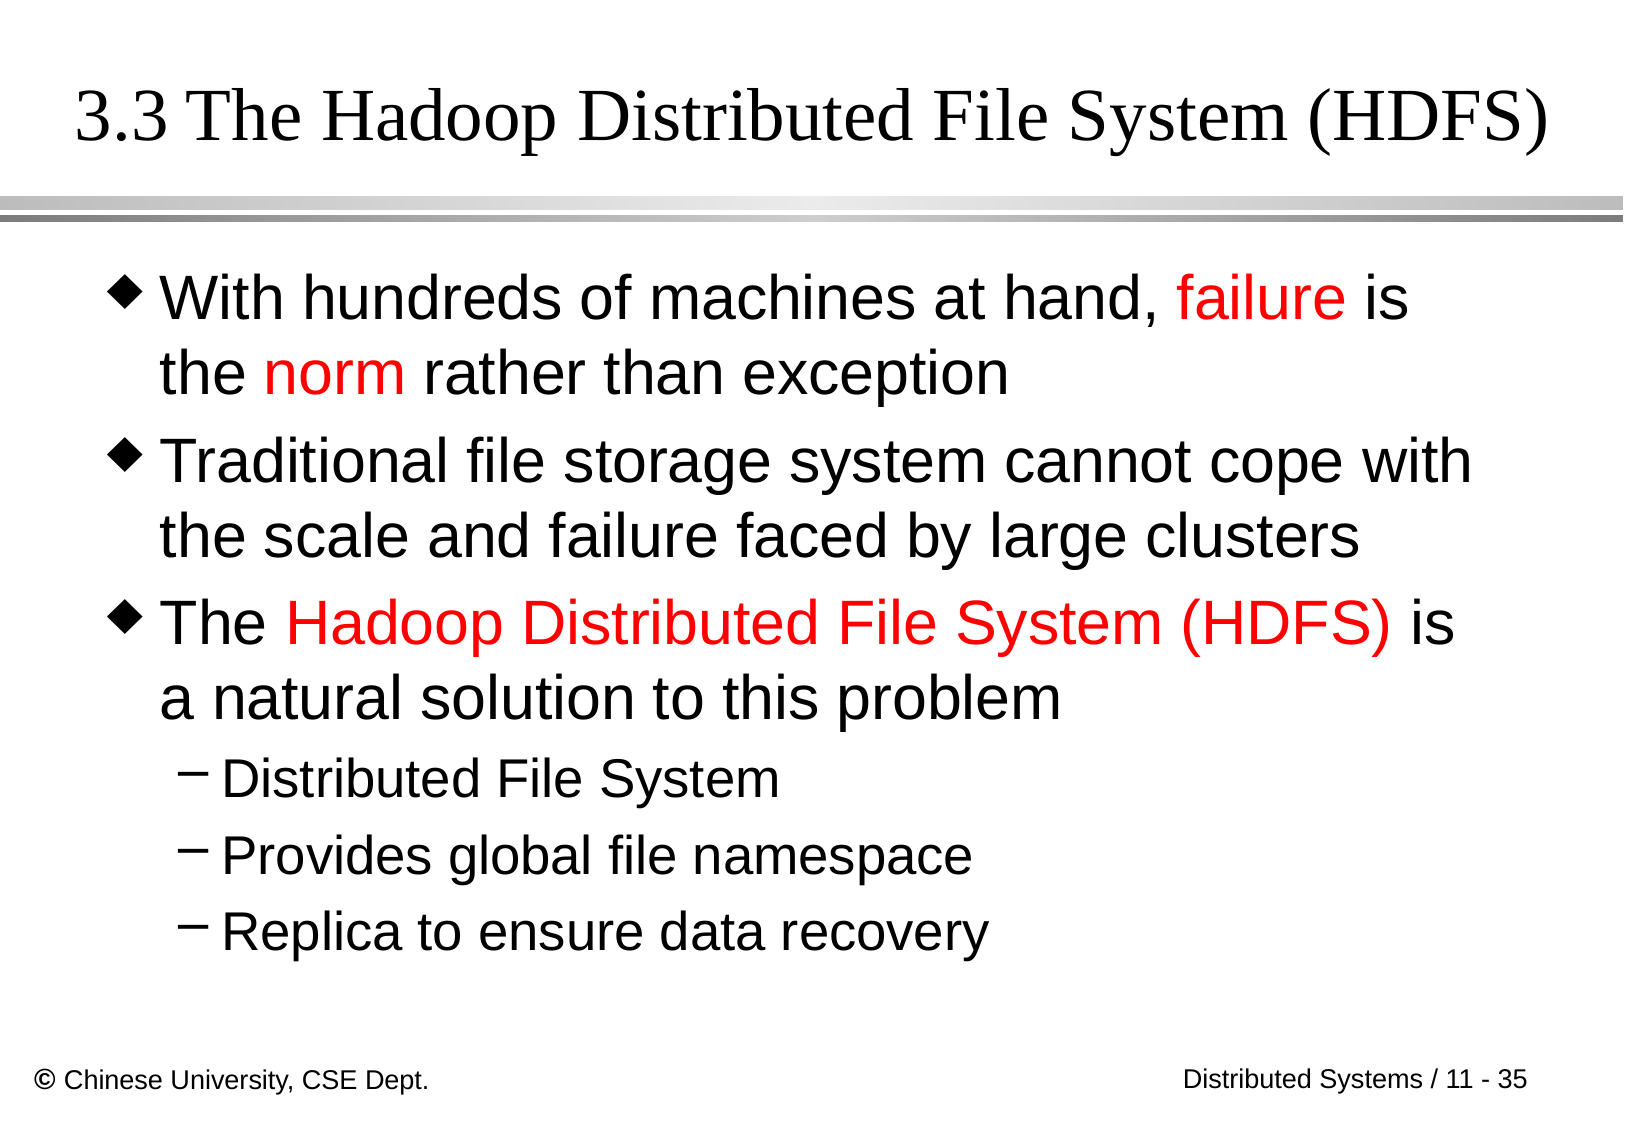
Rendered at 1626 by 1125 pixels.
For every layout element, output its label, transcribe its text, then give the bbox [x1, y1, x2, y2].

title 3.3 The Hadoop Distributed File System (HDFS) [50, 62, 1575, 163]
list With hundreds of machines at hand, failure is the norm rather than exception Traditional file storage system cannot cope with the scale and failure faced by large clusters The Hadoop Distributed File System (HDFS) is a natural solution to this problem Distributed File System Provides global file namespace Replica to ensure data recovery [92, 249, 1506, 1038]
